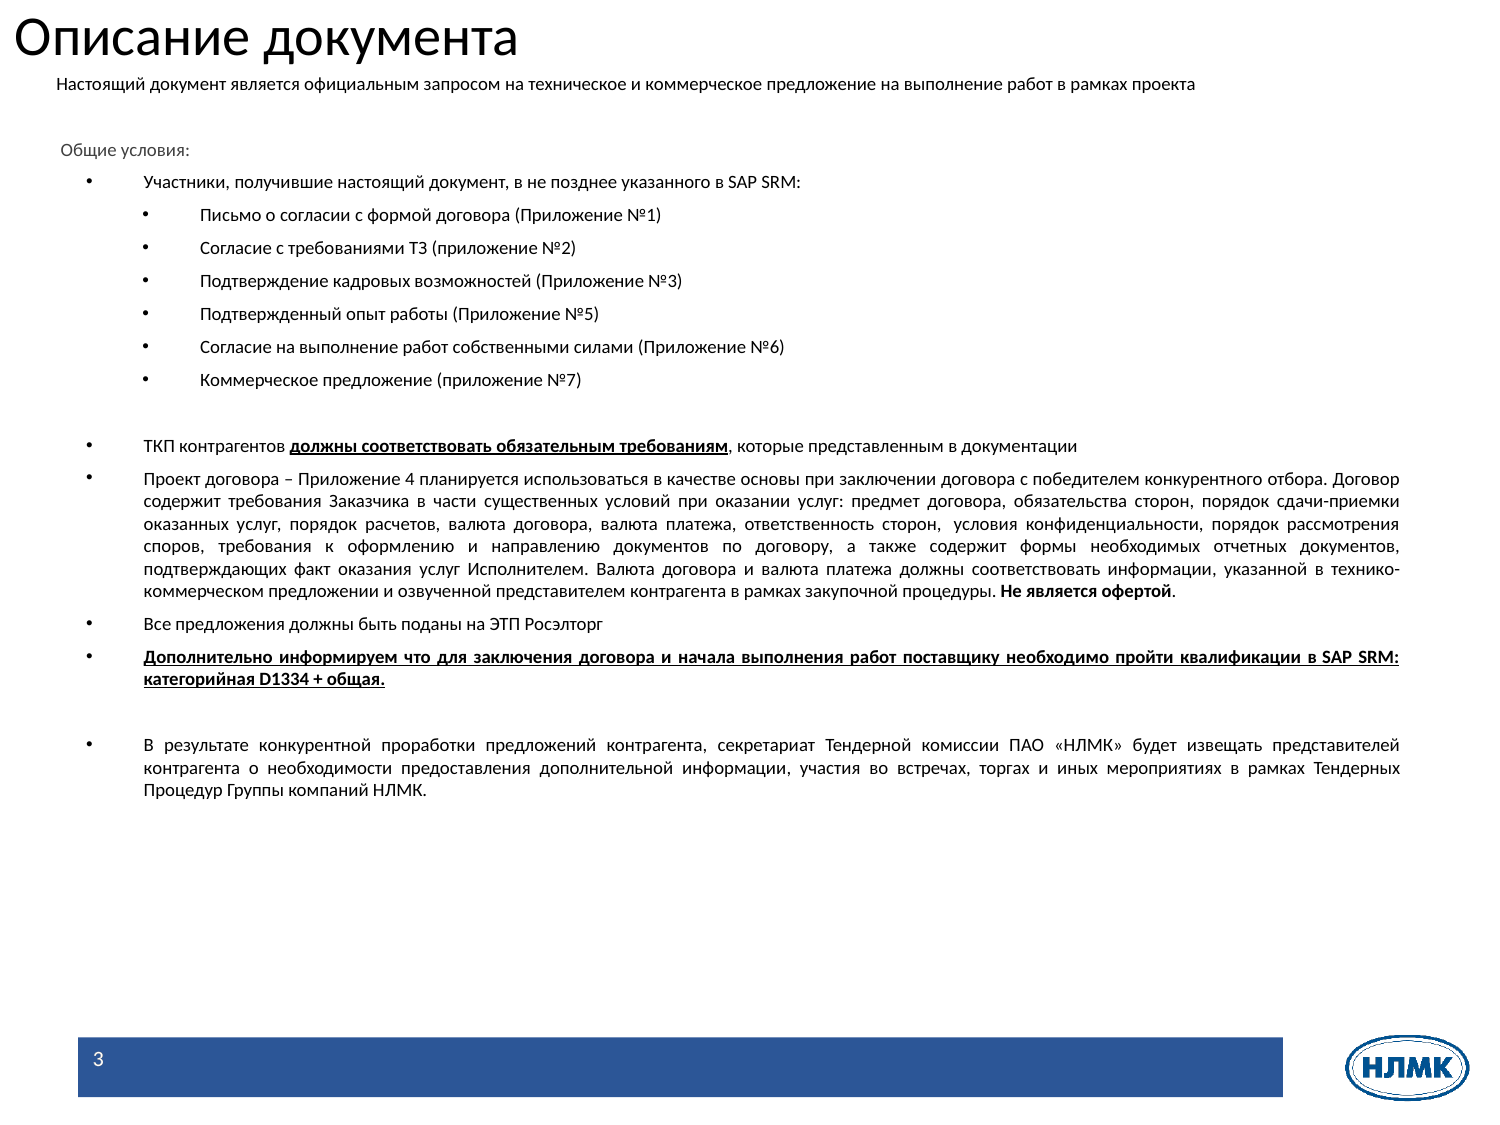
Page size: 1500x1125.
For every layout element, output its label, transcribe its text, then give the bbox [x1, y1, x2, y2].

list Настоящий документ является официальным запросом на техническое и коммерческое предложение на выполнение работ в рамках проекта Общие условия: Участники, получившие настоящий документ, в не позднее указанного в SAP SRM: Письмо о согласии с формой договора (Приложение №1) Согласие с требованиями ТЗ (приложение №2) Подтверждение кадровых возможностей (Приложение №3) Подтвержденный опыт работы (Приложение №5) Согласие на выполнение работ собственными силами (Приложение №6) Коммерческое предложение (приложение №7) ТКП контрагентов должны соответствовать обязательным требованиям, которые представленным в документации Проект договора – Приложение 4 планируется использоваться в качестве основы при заключении договора с победителем конкурентного отбора. Договор содержит требования Заказчика в части существенных условий при оказании услуг: предмет договора, обязательства сторон, порядок сдачи-приемки оказанных услуг, порядок расчетов, валюта договора, валюта платежа, ответственность сторон, условия конфиденциальности, порядок рассмотрения споров, требования к оформлению и направлению документов по договору, а также содержит формы необходимых отчетных документов, подтверждающих факт оказания услуг Исполнителем. Валюта договора и валюта платежа должны соответствовать информации, указанной в технико-коммерческом предложении и озвученной представителем контрагента в рамках закупочной процедуры. Не является офертой. Все предложения должны быть поданы на ЭТП Росэлторг Дополнительно информируем что для заключения договора и начала выполнения работ поставщику необходимо пройти квалификации в SAP SRM: категорийная D1334 + общая. В результате конкурентной проработки предложений контрагента, секретариат Тендерной комиссии ПАО «НЛМК» будет извещать представителей контрагента о необходимости предоставления дополнительной информации, участия во встречах, торгах и иных мероприятиях в рамках Тендерных Процедур Группы компаний НЛМК. [41, 102, 1415, 1001]
picture [1327, 1011, 1487, 1124]
text_box Описание документа [0, 0, 1500, 102]
